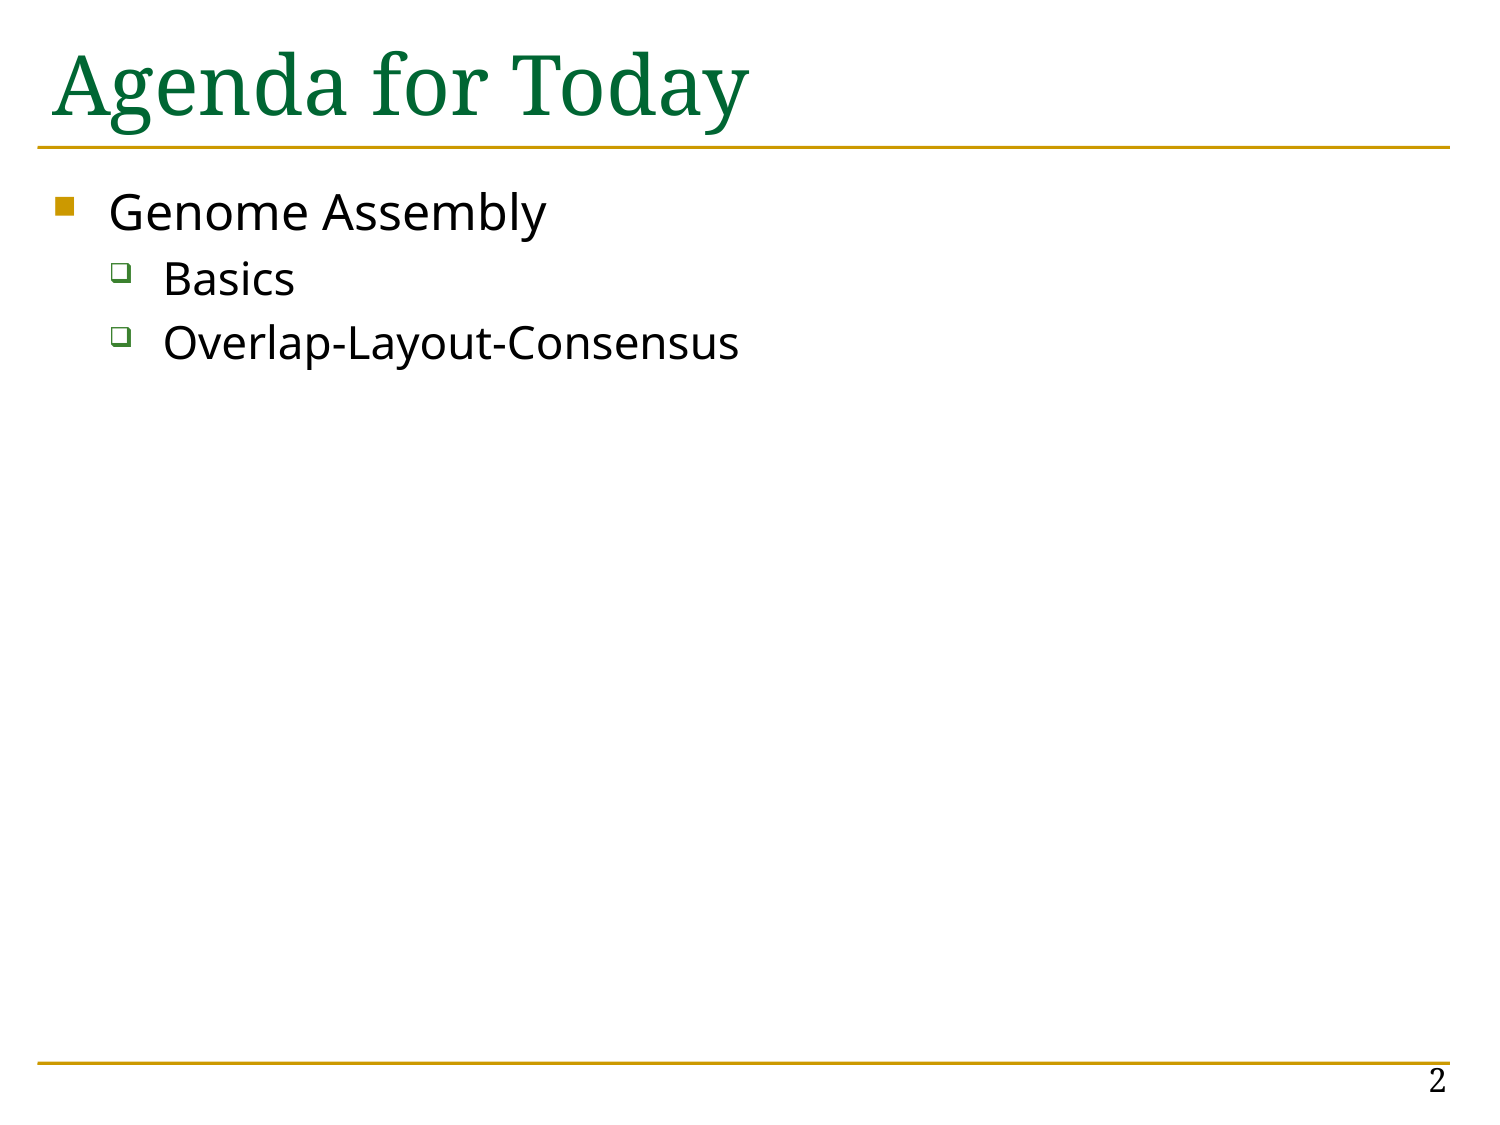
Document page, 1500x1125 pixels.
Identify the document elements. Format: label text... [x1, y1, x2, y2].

title Agenda for Today [37, 24, 1450, 173]
list Genome Assembly Basics Overlap-Layout-Consensus [37, 173, 1450, 1025]
slide_number 2 [1111, 1036, 1462, 1112]
